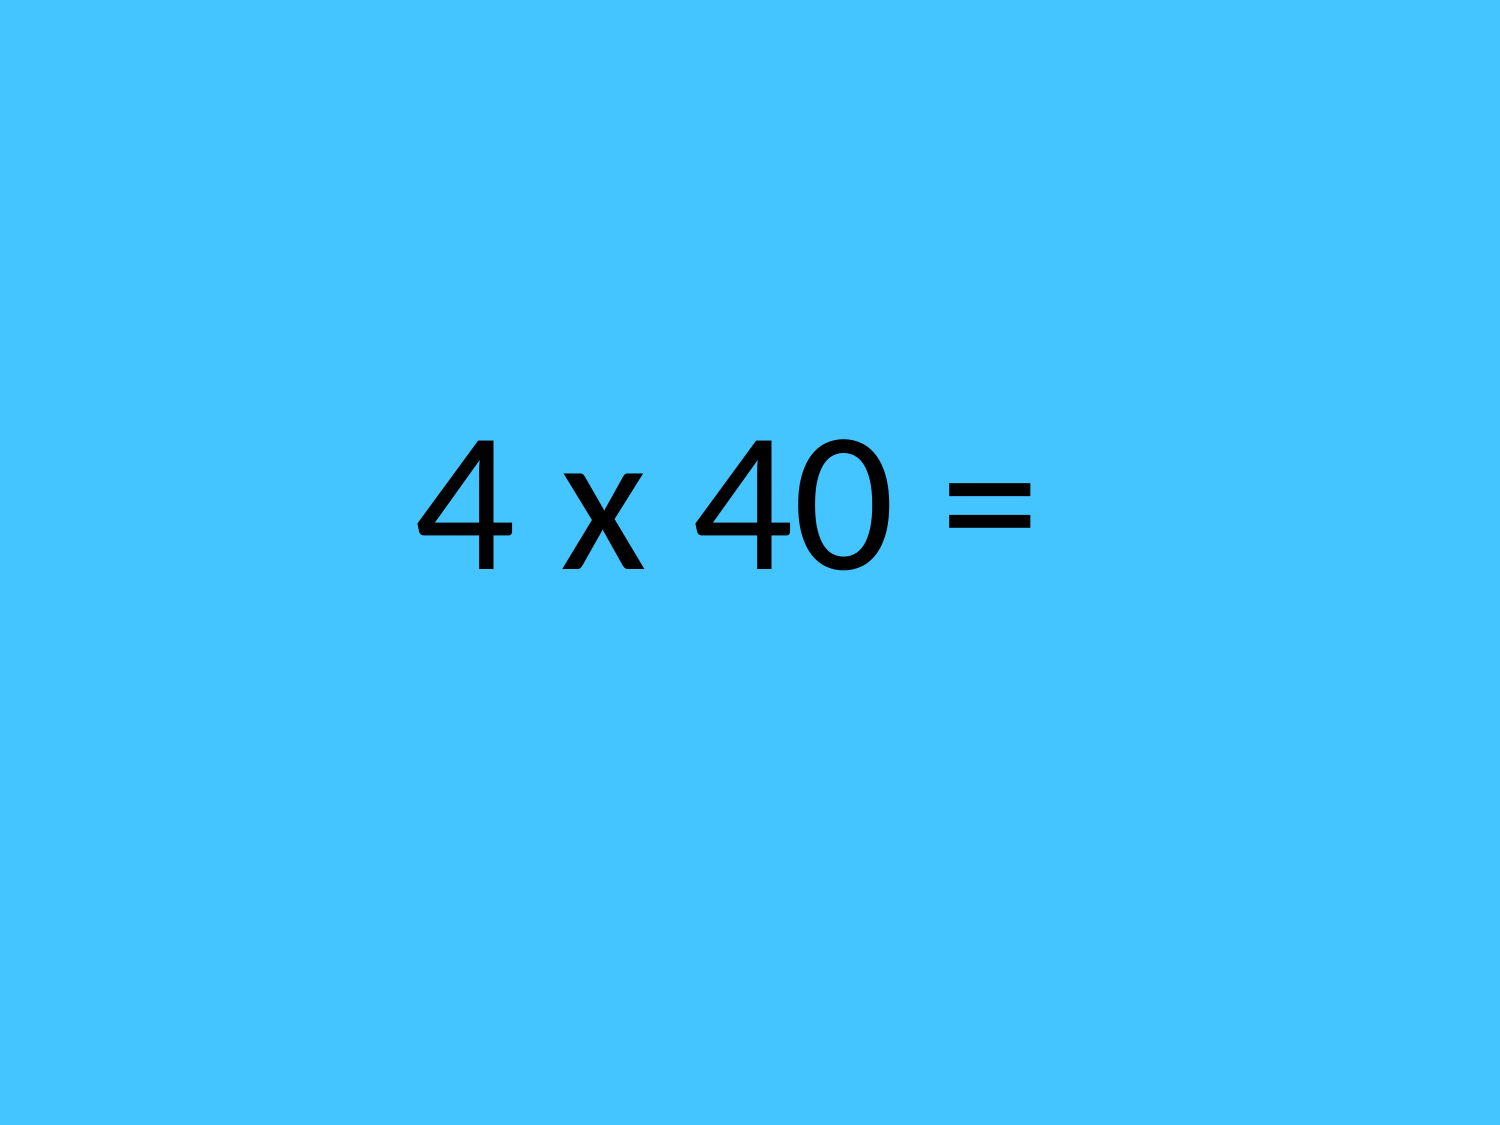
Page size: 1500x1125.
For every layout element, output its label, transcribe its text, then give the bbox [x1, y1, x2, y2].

text_box 4 x 40 = [399, 362, 1063, 618]
